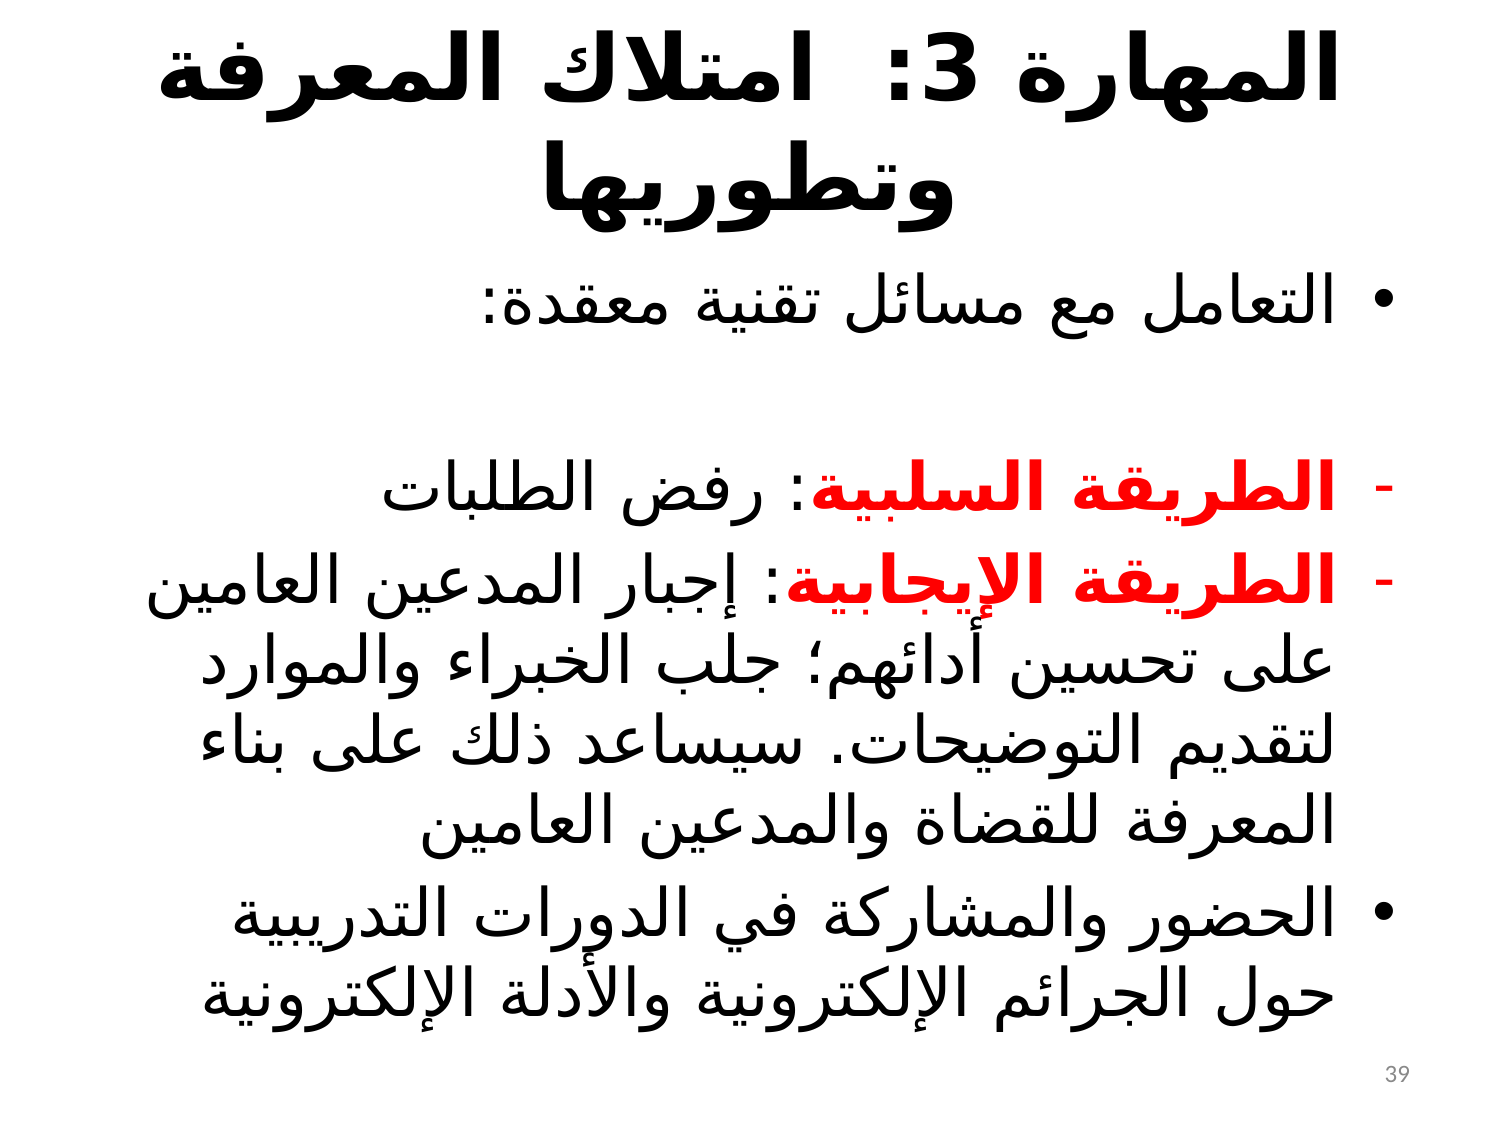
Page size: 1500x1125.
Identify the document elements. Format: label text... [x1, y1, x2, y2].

slide_number 39 [1074, 1042, 1425, 1103]
title المهارة 3: امتلاك المعرفة وتطوريها [75, 24, 1425, 213]
text_box التعامل مع مسائل تقنية معقدة: الطريقة السلبية: رفض الطلبات الطريقة الإيجابية: إجبار المدعين العامين على تحسين أدائهم؛ جلب الخبراء والموارد لتقديم التوضيحات. سيساعد ذلك على بناء المعرفة للقضاة والمدعين العامين الحضور والمشاركة في الدورات التدريبية حول الجرائم الإلكترونية والأدلة الإلكترونية [89, 249, 1411, 1125]
